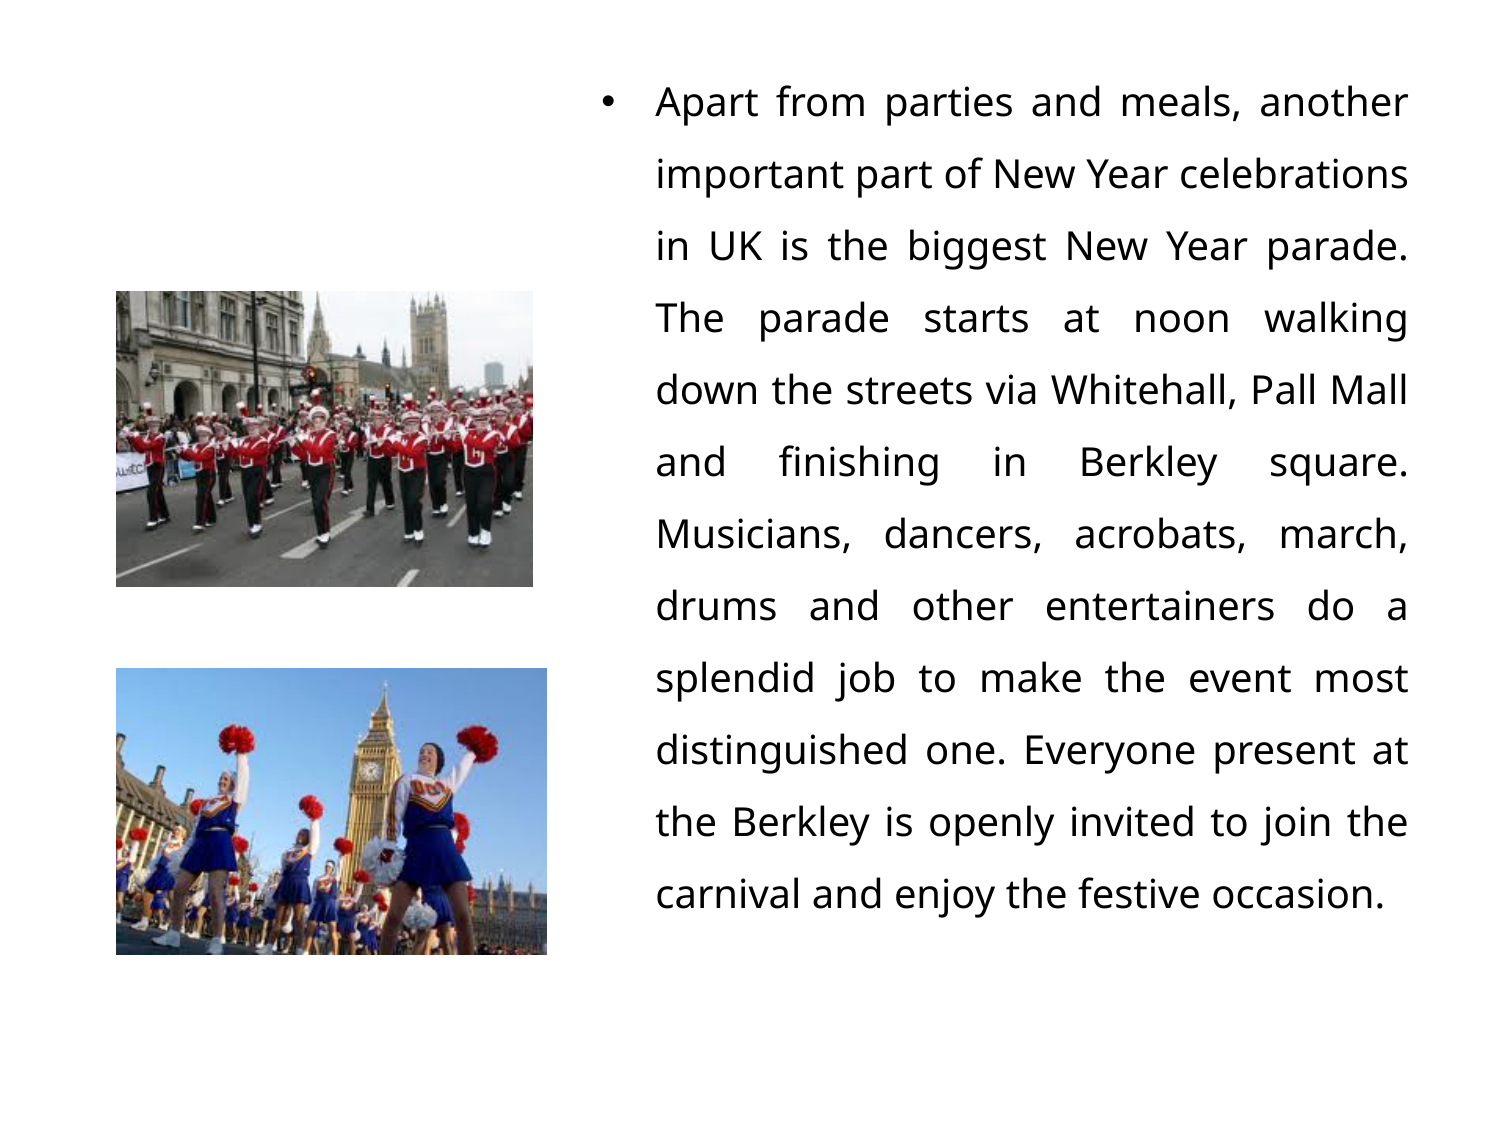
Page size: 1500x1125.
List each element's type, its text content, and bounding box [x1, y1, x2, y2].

picture [116, 290, 533, 587]
list Apart from parties and meals, another important part of New Year celebrations in UK is the biggest New Year parade. The parade starts at noon walking down the streets via Whitehall, Pall Mall and finishing in Berkley square. Musicians, dancers, acrobats, march, drums and other entertainers do a splendid job to make the event most distinguished one. Everyone present at the Berkley is openly invited to join the carnival and enjoy the festive occasion. [586, 44, 1425, 1005]
picture [116, 668, 547, 955]
